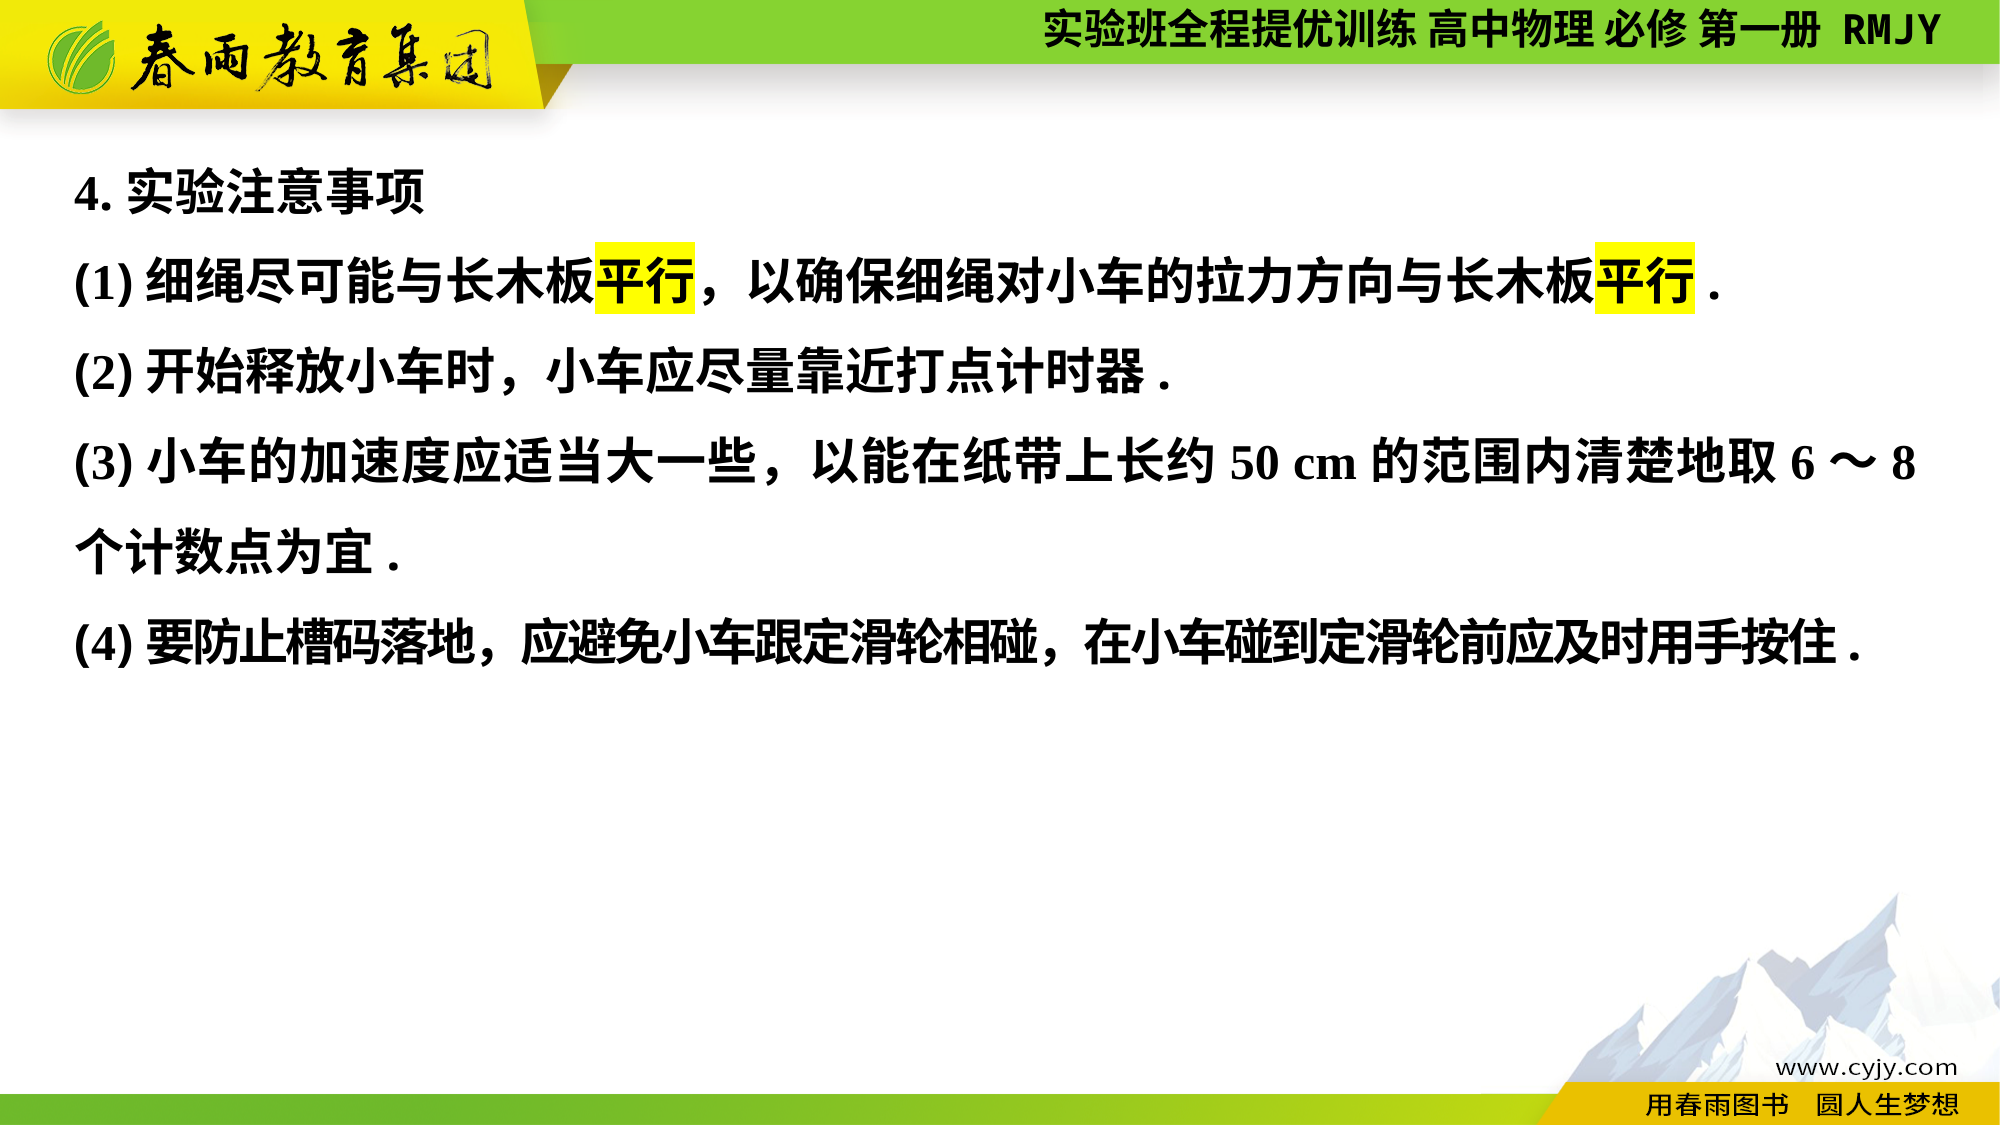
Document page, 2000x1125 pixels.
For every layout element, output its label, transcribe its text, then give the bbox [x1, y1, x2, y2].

picture [0, 0, 2000, 1125]
list 4.实验注意事项 (1)细绳尽可能与长木板平行，以确保细绳对小车的拉力方向与长木板平行. (2)开始释放小车时，小车应尽量靠近打点计时器. (3)小车的加速度应适当大一些，以能在纸带上长约50 cm的范围内清楚地取6～8个计数点为宜. (4)要防止槽码落地，应避免小车跟定滑轮相碰，在小车碰到定滑轮前应及时用手按住. [59, 122, 1944, 683]
